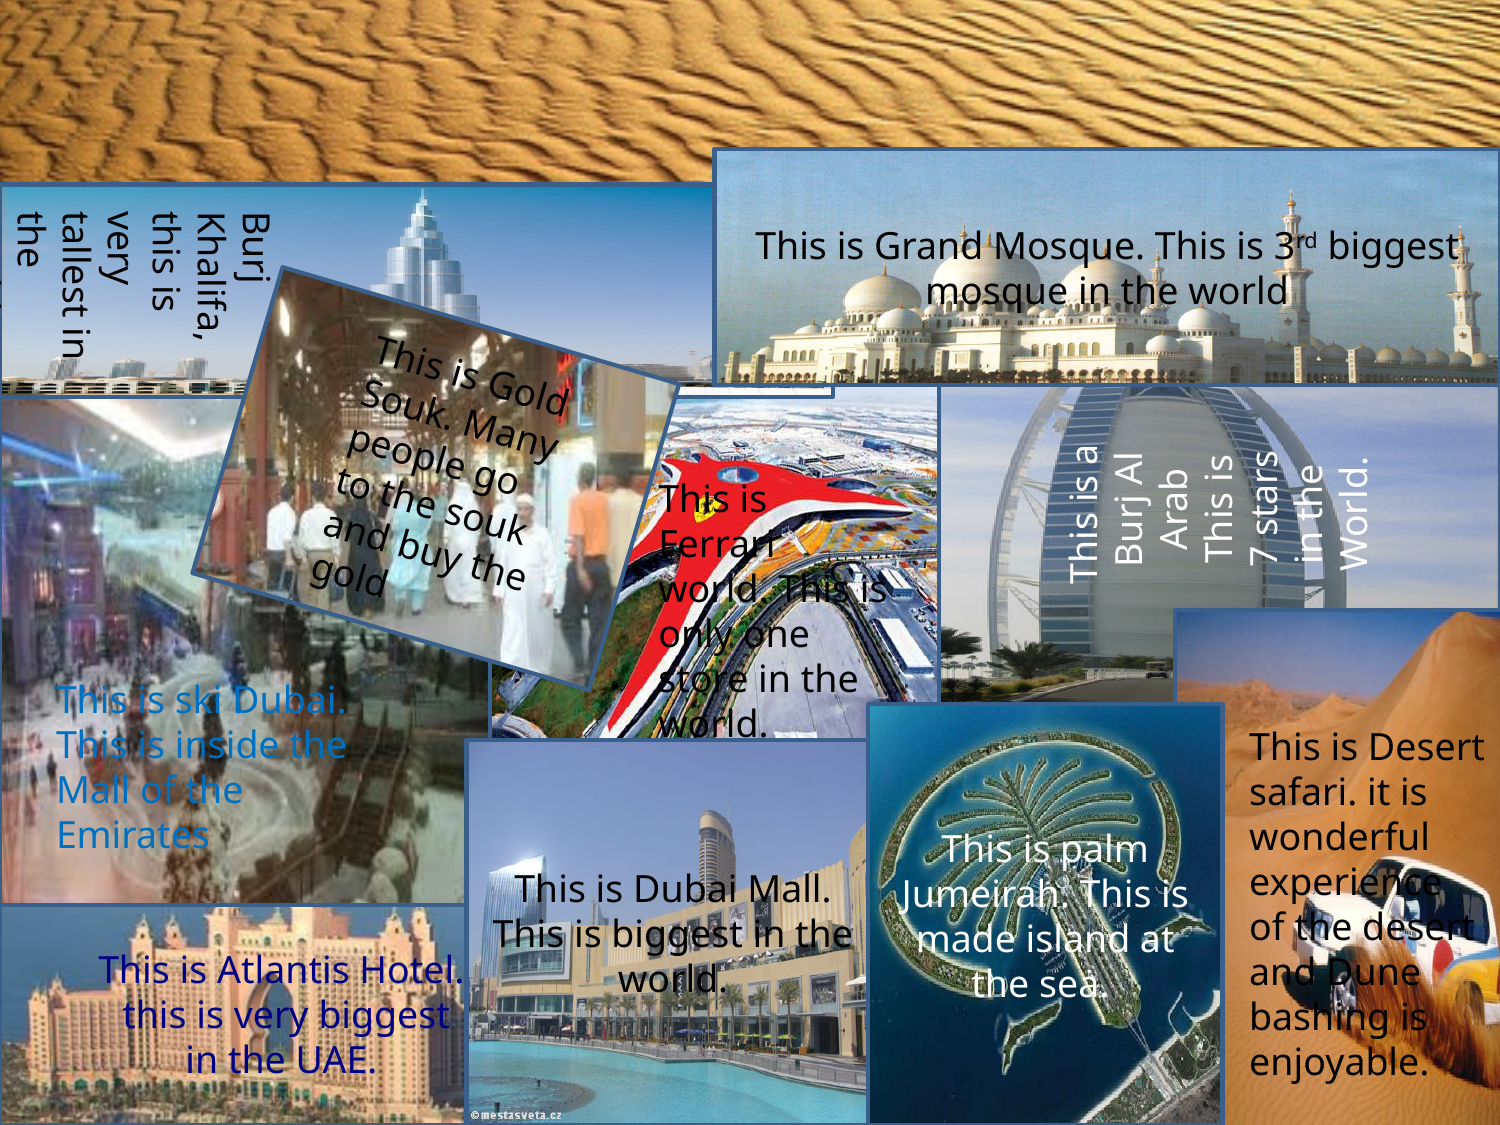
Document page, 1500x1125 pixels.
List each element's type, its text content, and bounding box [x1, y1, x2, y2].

text_box This is Atlantis Hotel. this is very biggest in the UAE. [0, 907, 464, 1125]
text_box This is a Burj Al Arab This is 7 stars in the World. [941, 387, 1500, 702]
text_box This is Desert safari. it is wonderful experience of the desert and Dune bashing is enjoyable. [1234, 715, 1500, 1091]
text_box [1173, 608, 1500, 1125]
text_box [492, 518, 643, 738]
text_box [658, 387, 941, 702]
text_box Burj Khalifa, this is very tallest in the world [0, 196, 288, 391]
text_box This is palm Jumeirah. This is made island at the sea. [866, 702, 1225, 1125]
text_box [190, 266, 682, 692]
text_box This is Gold Souk. Many people go to the souk and buy the gold [290, 314, 608, 657]
text_box [0, 399, 492, 907]
text_box This is Ferrari world. This is only one store in the world. [643, 467, 904, 753]
text_box This is ski Dubai. This is inside the Mall of the Emirates [41, 668, 420, 864]
text_box This is Grand Mosque. This is 3rd biggest mosque in the world [712, 147, 1500, 387]
picture [0, 0, 1500, 182]
text_box [0, 182, 835, 399]
text_box This is Dubai Mall. This is biggest in the world. [464, 738, 866, 1125]
